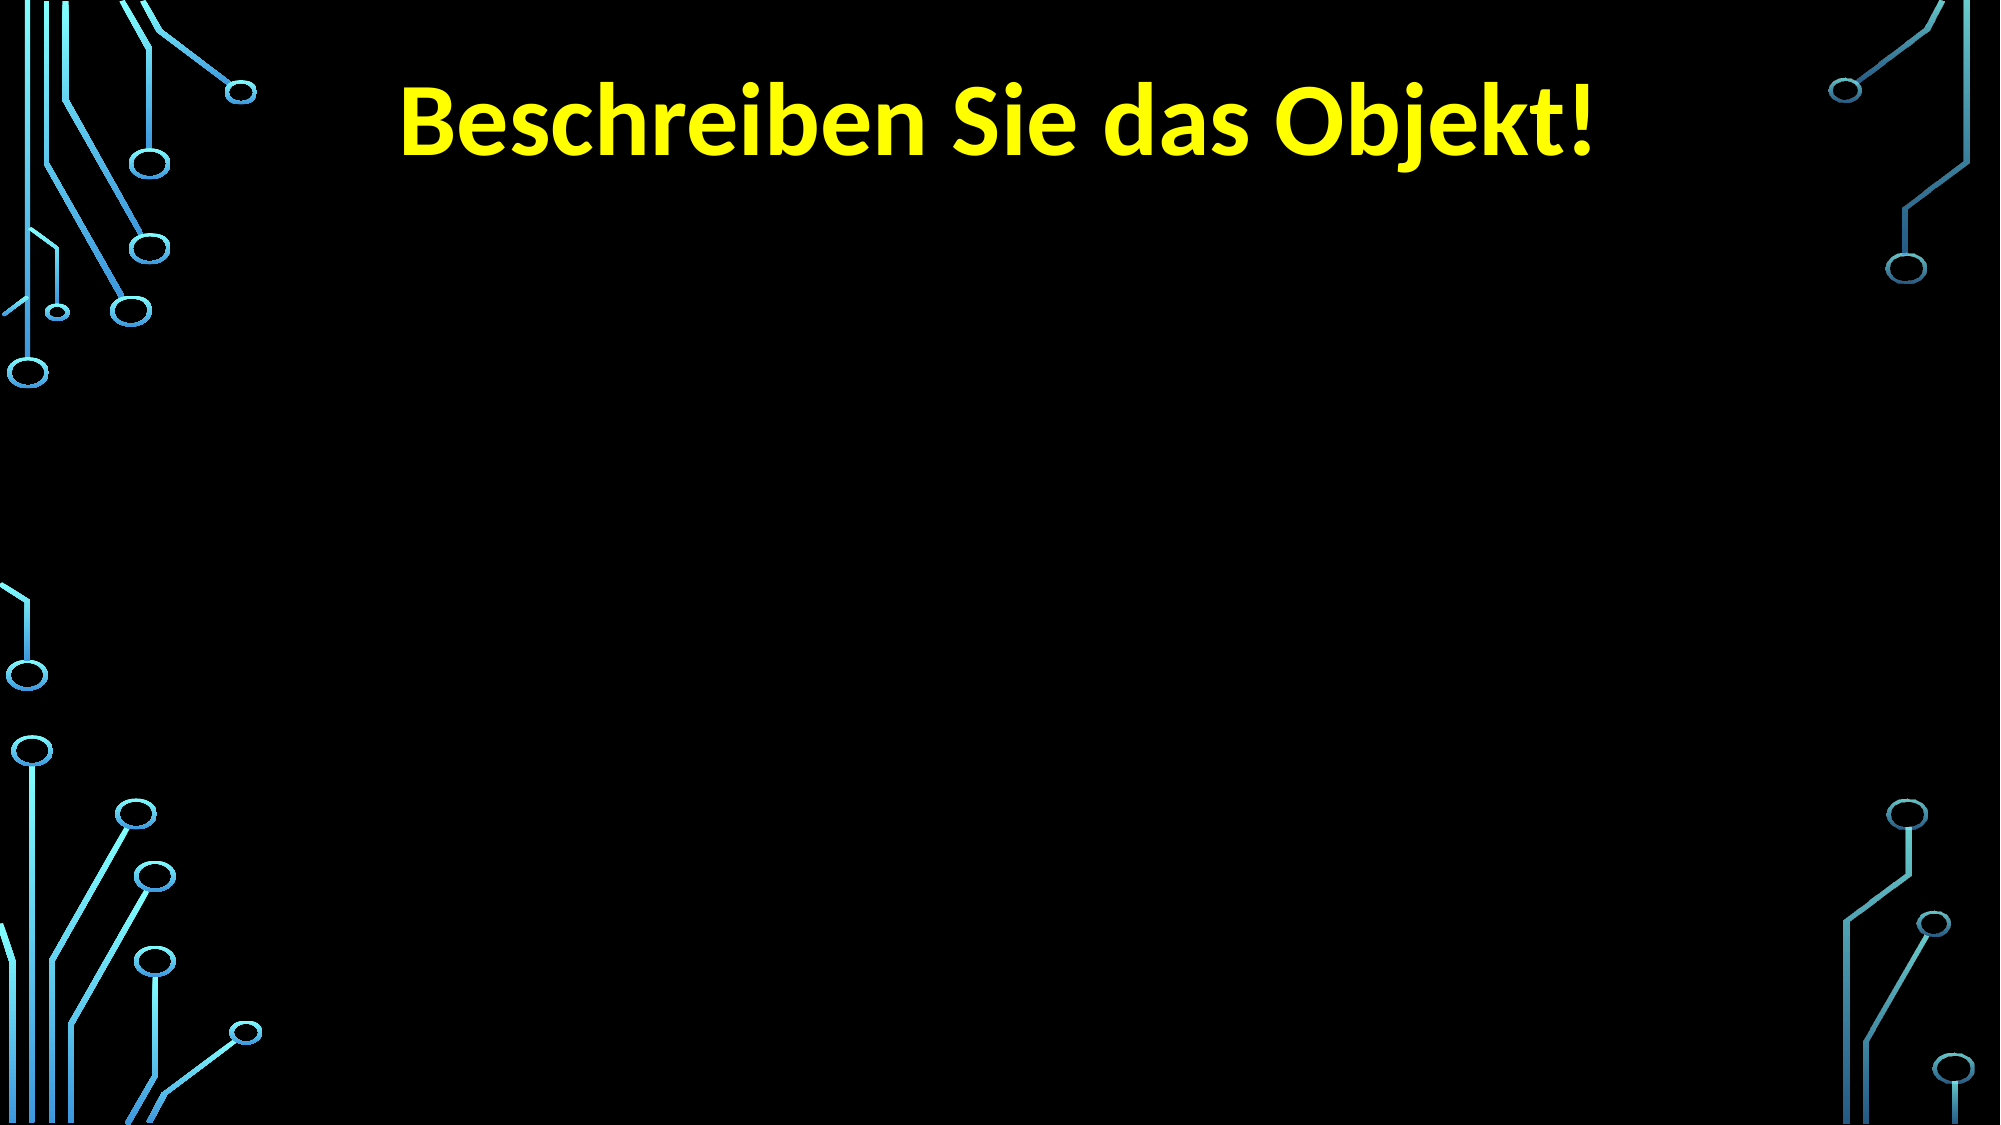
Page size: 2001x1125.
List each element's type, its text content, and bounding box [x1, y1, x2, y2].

title Beschreiben Sie das Objekt! [187, 0, 1813, 243]
